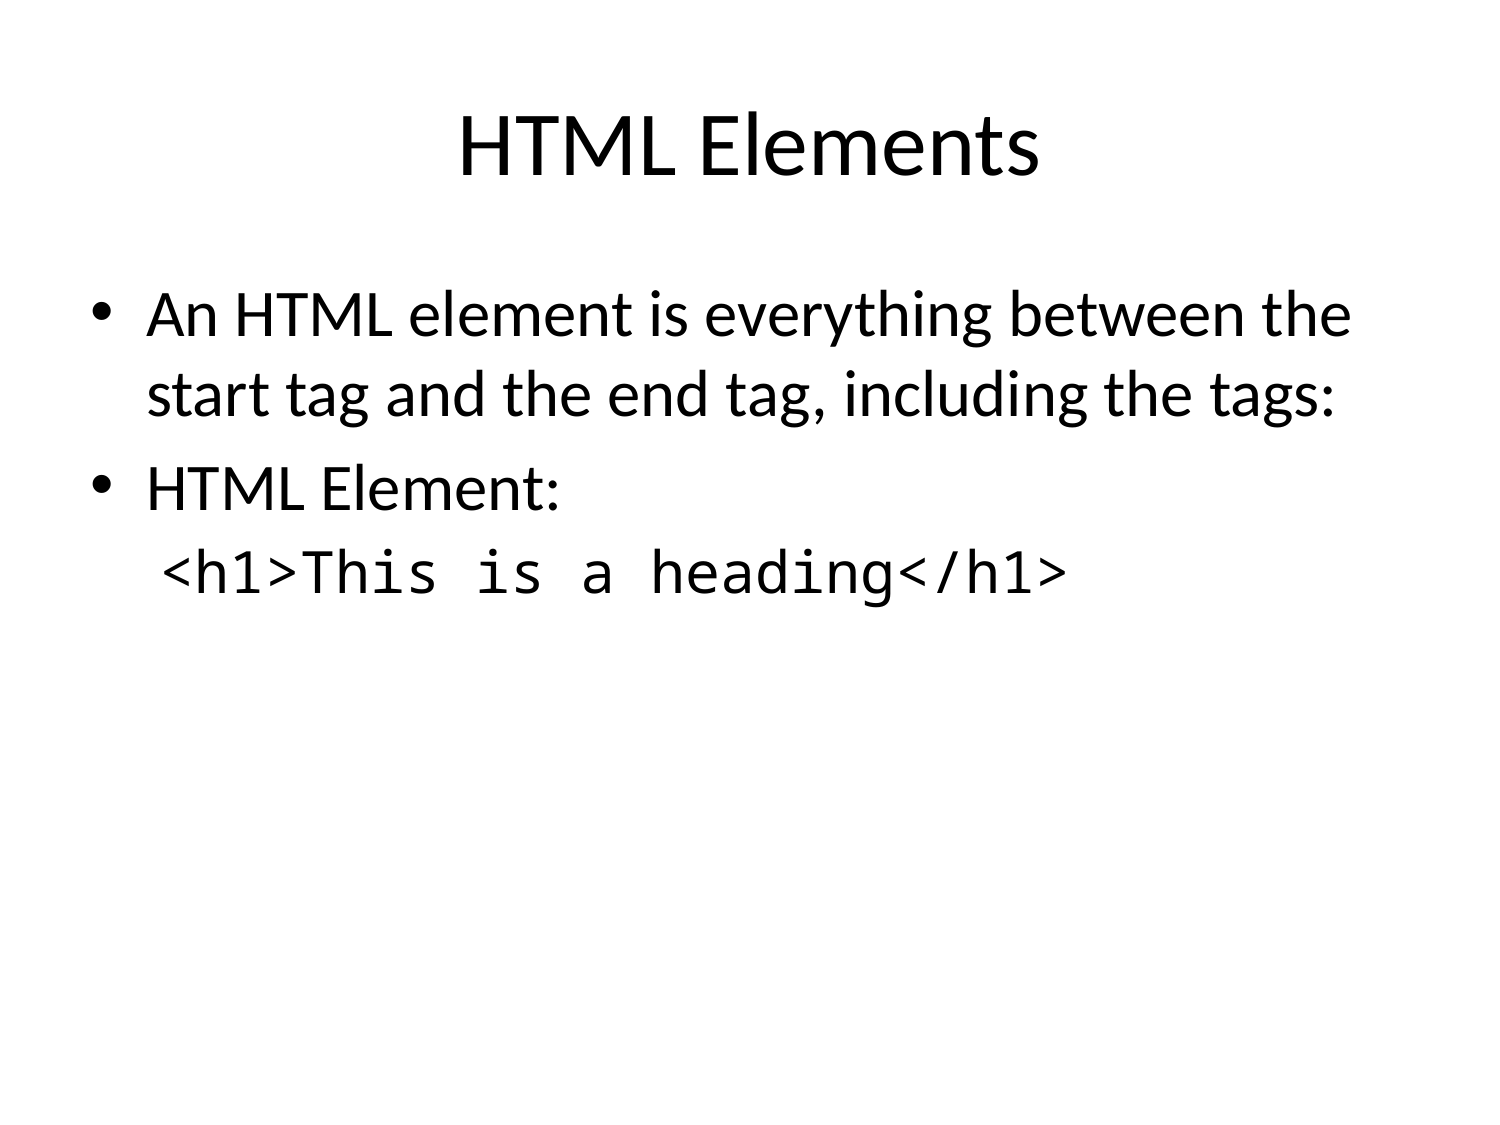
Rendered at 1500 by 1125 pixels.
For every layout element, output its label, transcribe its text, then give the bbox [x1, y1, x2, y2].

list An HTML element is everything between the start tag and the end tag, including the tags: HTML Element: <h1>This is a heading</h1> [75, 262, 1425, 1005]
title HTML Elements [75, 45, 1425, 233]
